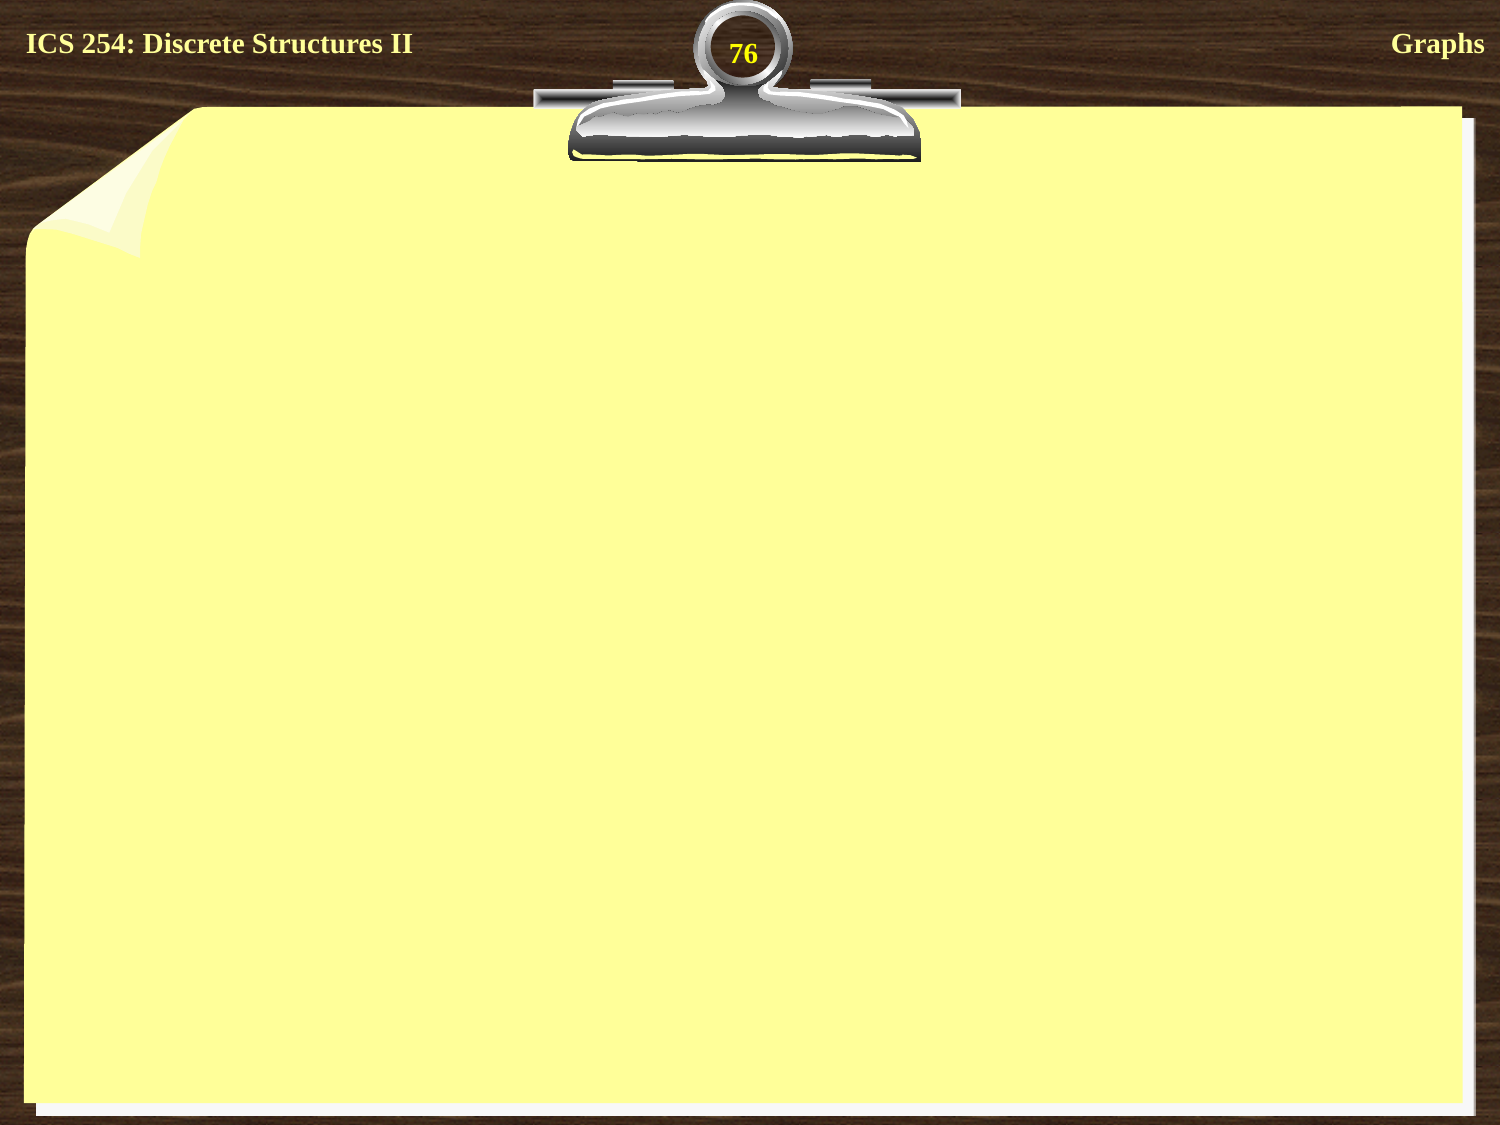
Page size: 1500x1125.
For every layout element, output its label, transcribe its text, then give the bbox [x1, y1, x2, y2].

slide_number 76 [394, 18, 774, 84]
picture [0, 0, 1500, 1125]
picture [673, 84, 708, 89]
